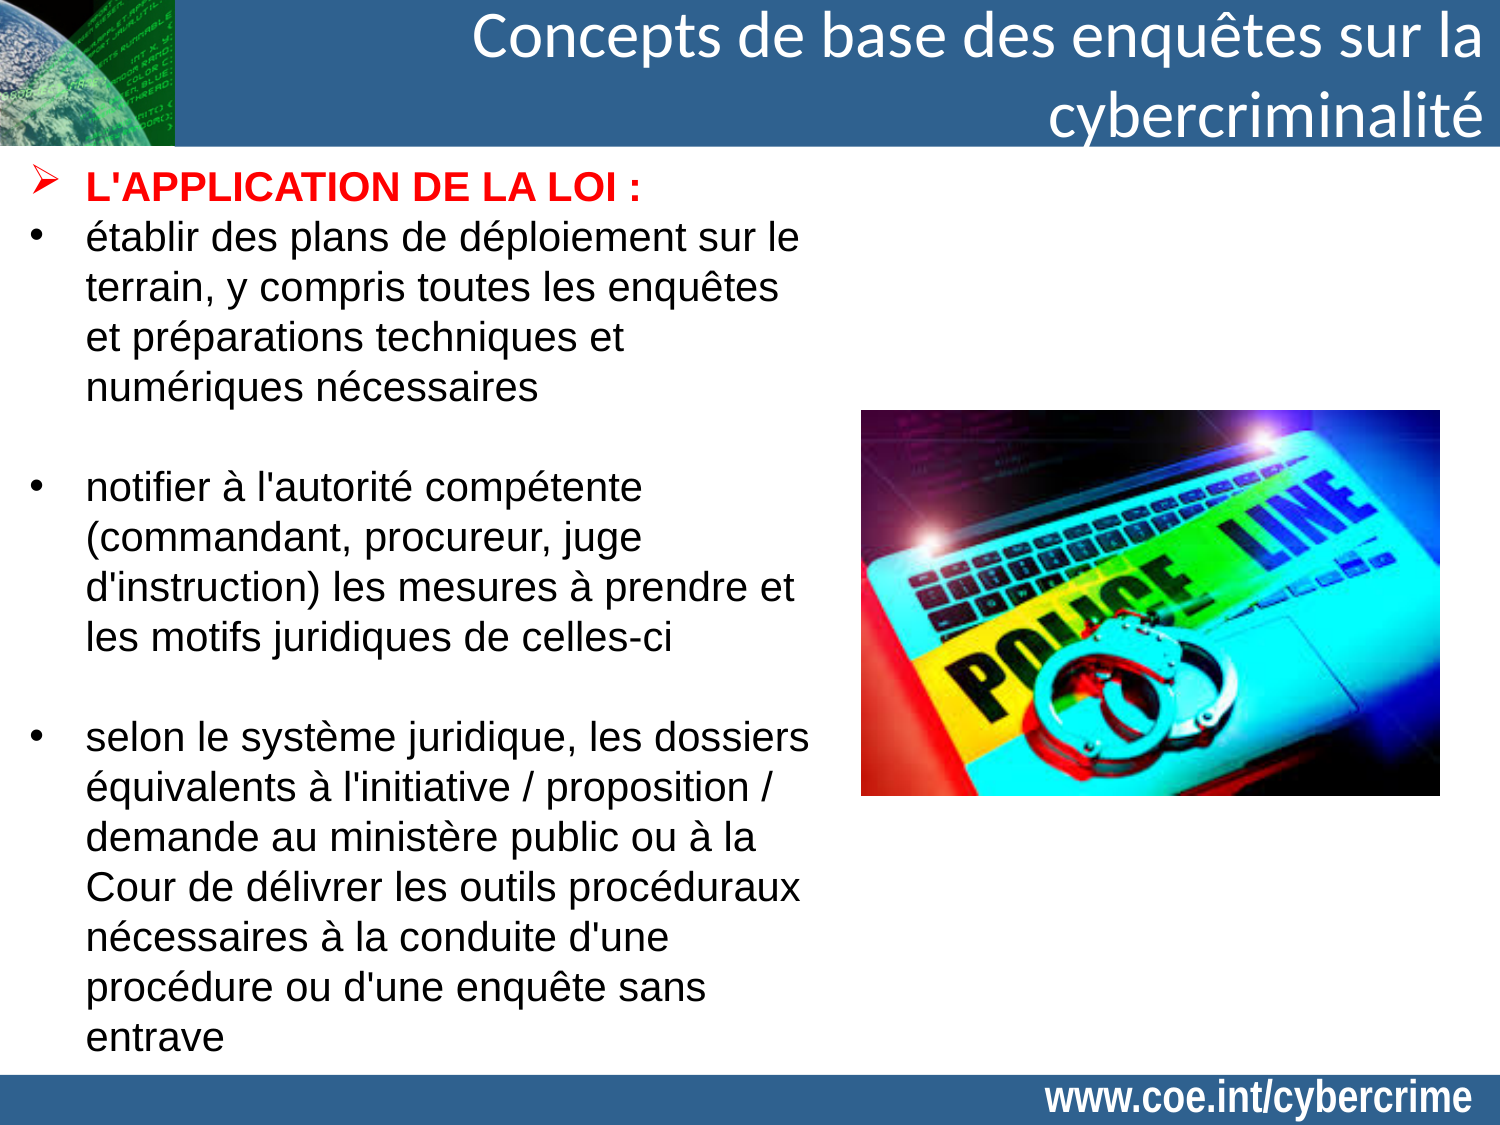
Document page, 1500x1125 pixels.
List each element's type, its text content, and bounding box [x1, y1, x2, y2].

text_box www.coe.int/cybercrime [1030, 1059, 1500, 1125]
text_box Concepts de base des enquêtes sur la cybercriminalité [179, 0, 1500, 149]
picture [0, 0, 175, 146]
text_box L'APPLICATION DE LA LOI : établir des plans de déploiement sur le terrain, y compris toutes les enquêtes et préparations techniques et numériques nécessaires notifier à l'autorité compétente (commandant, procureur, juge d'instruction) les mesures à prendre et les motifs juridiques de celles-ci selon le système juridique, les dossiers équivalents à l'initiative / proposition / demande au ministère public ou à la Cour de délivrer les outils procéduraux nécessaires à la conduite d'une procédure ou d'une enquête sans entrave [14, 152, 835, 1068]
text_box [0, 1073, 1030, 1125]
picture [860, 410, 1441, 796]
